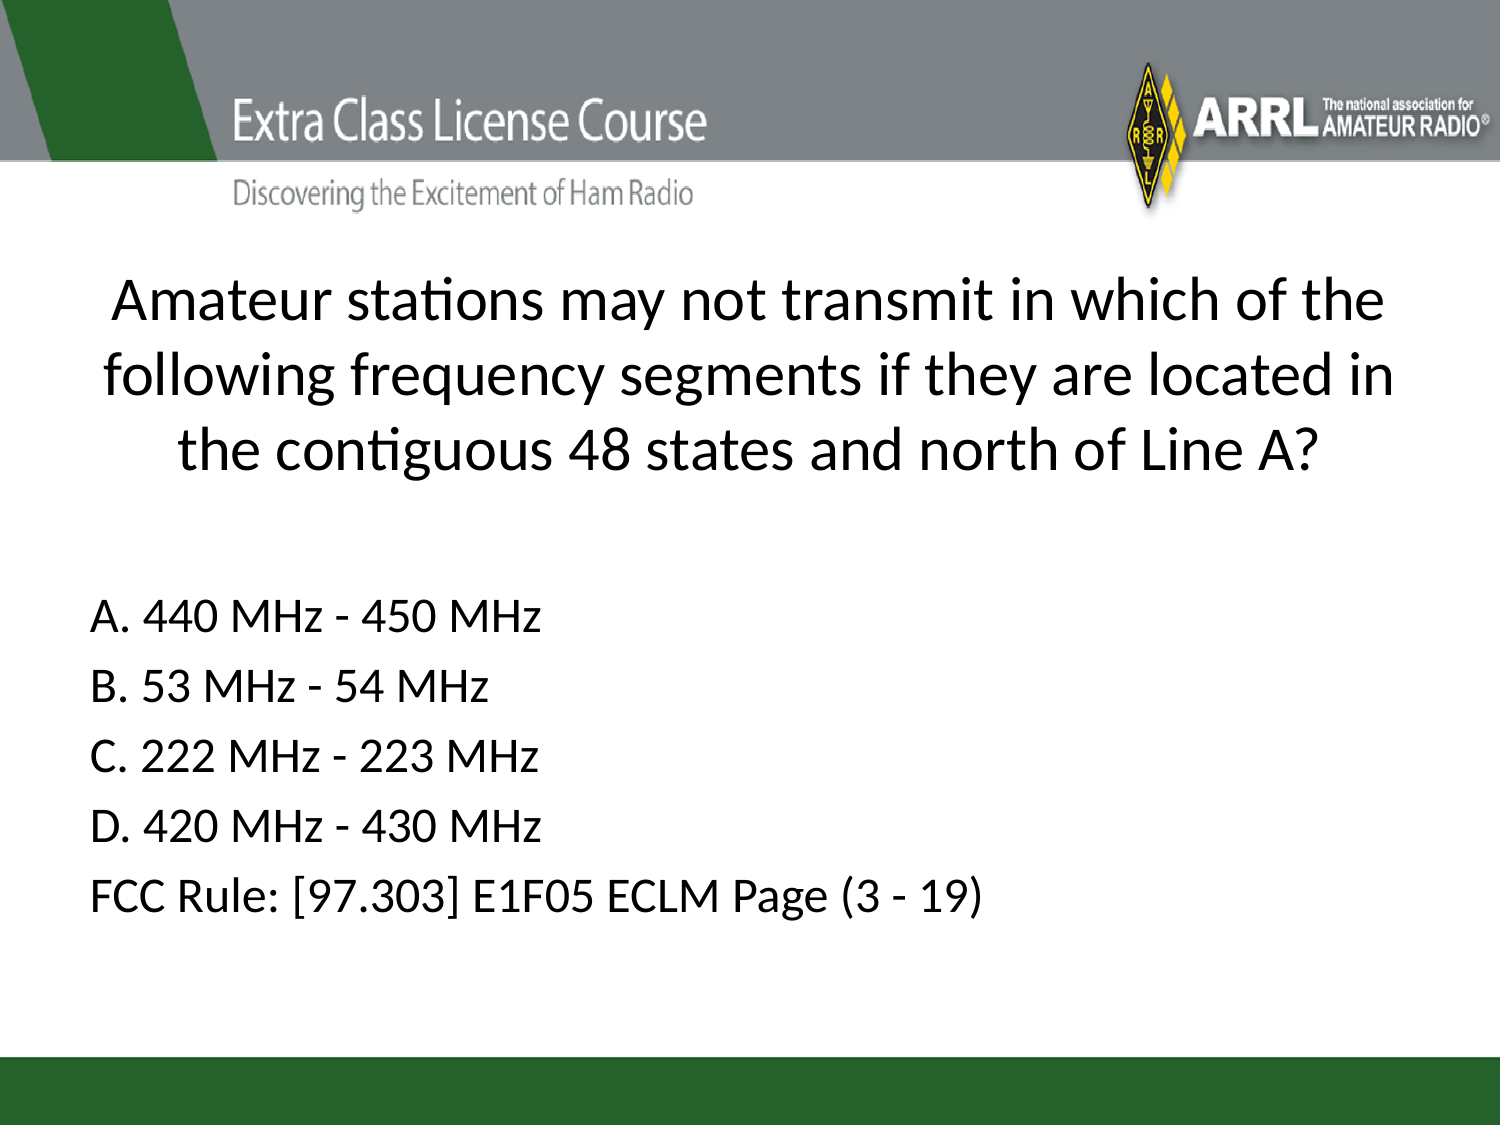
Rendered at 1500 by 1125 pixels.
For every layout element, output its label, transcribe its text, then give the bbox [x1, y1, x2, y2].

picture [0, 0, 1500, 1125]
list A. 440 MHz - 450 MHz B. 53 MHz - 54 MHz C. 222 MHz - 223 MHz D. 420 MHz - 430 MHz FCC Rule: [97.303] E1F05 ECLM Page (3 - 19) [75, 575, 1425, 988]
title Amateur stations may not transmit in which of the following frequency segments if they are located in the contiguous 48 states and north of Line A? [75, 250, 1425, 437]
